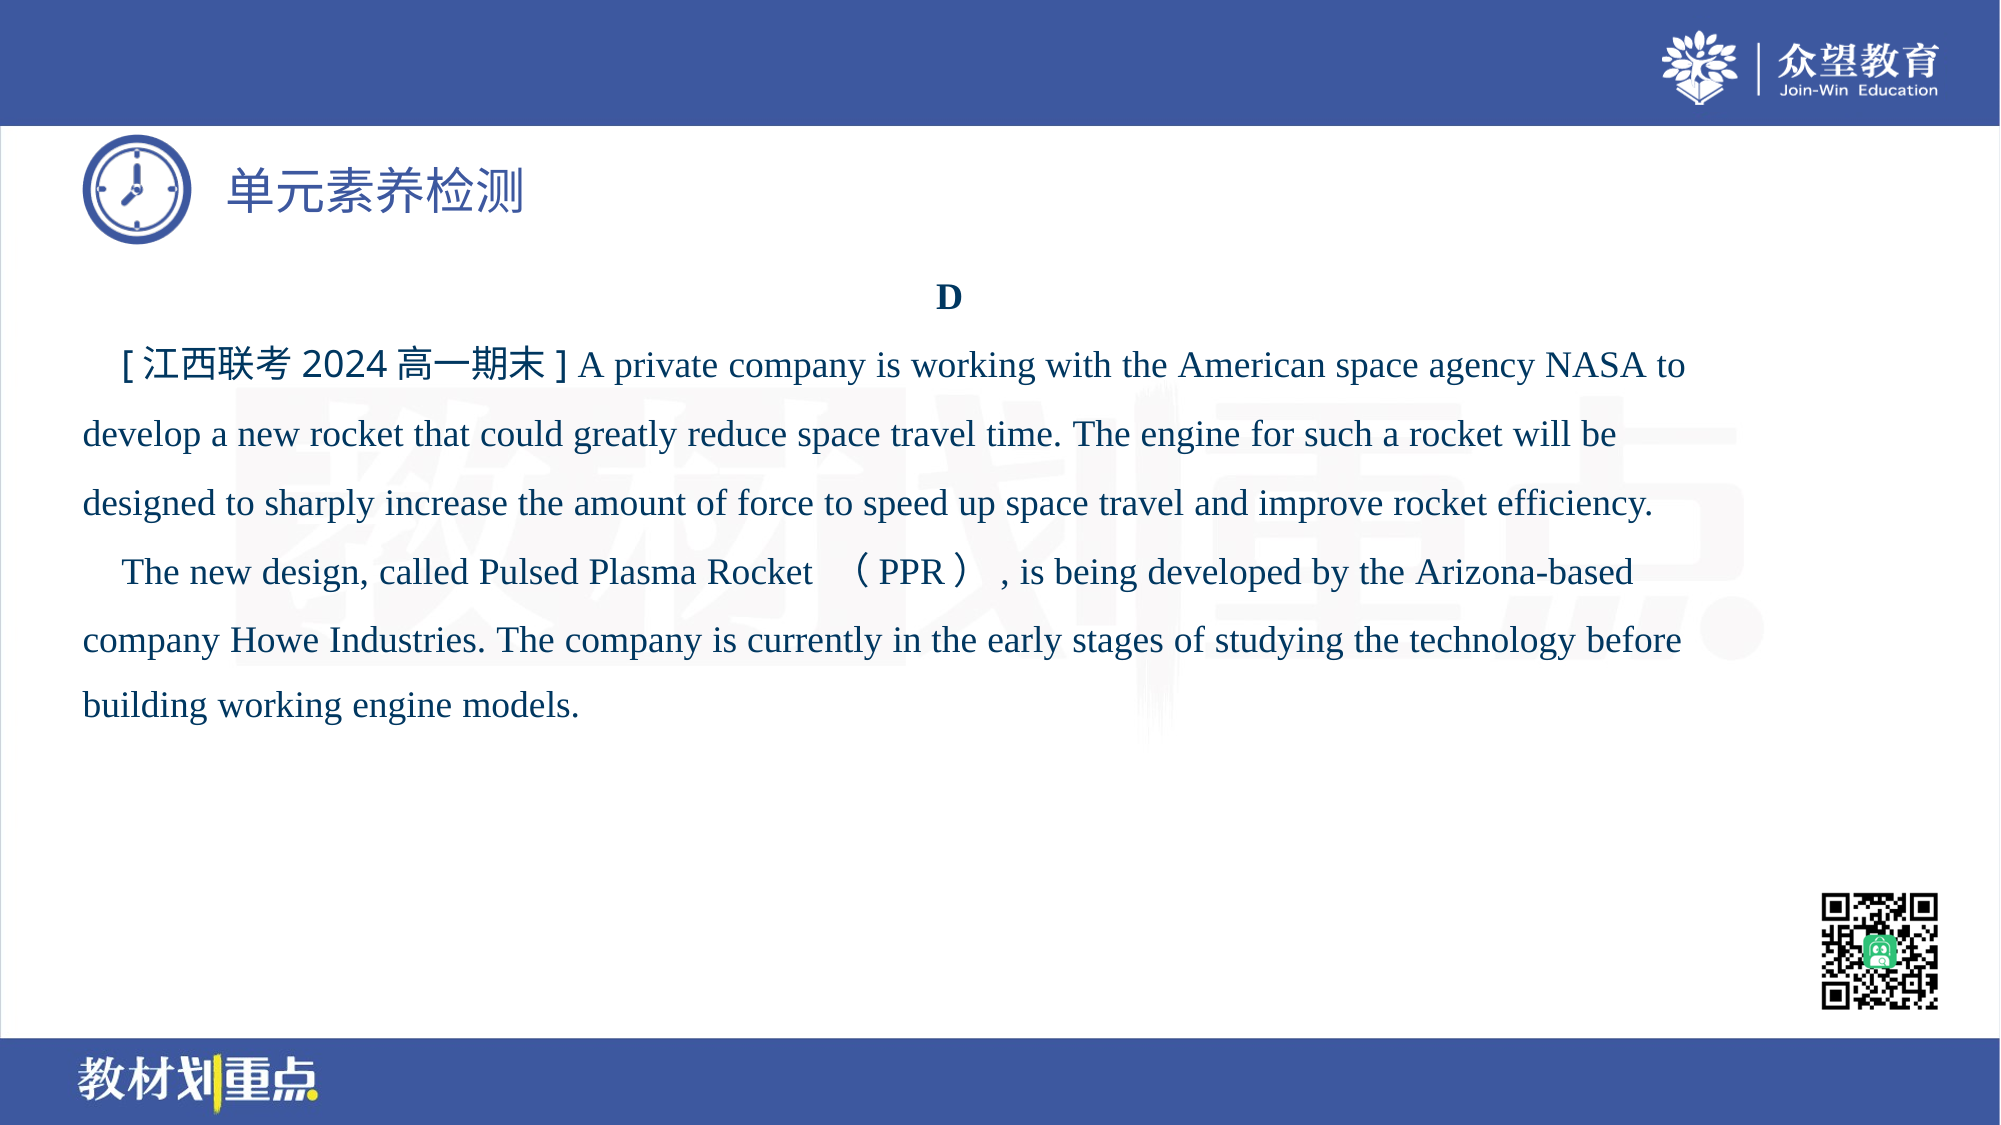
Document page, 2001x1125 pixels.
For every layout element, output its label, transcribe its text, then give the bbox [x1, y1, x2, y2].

picture [0, 0, 2000, 1125]
text_box D [江西联考2024高一期末] A private company is working with the American space agency NASA to develop a new rocket that could greatly reduce space travel time. The engine for such a rocket will be designed to sharply increase the amount of force to speed up space travel and improve rocket efficiency. The new design, called Pulsed Plasma Rocket （PPR）, is being developed by the Arizona-based company Howe Industries. The company is currently in the early stages of studying the technology before building working engine models. [82, 247, 1817, 718]
